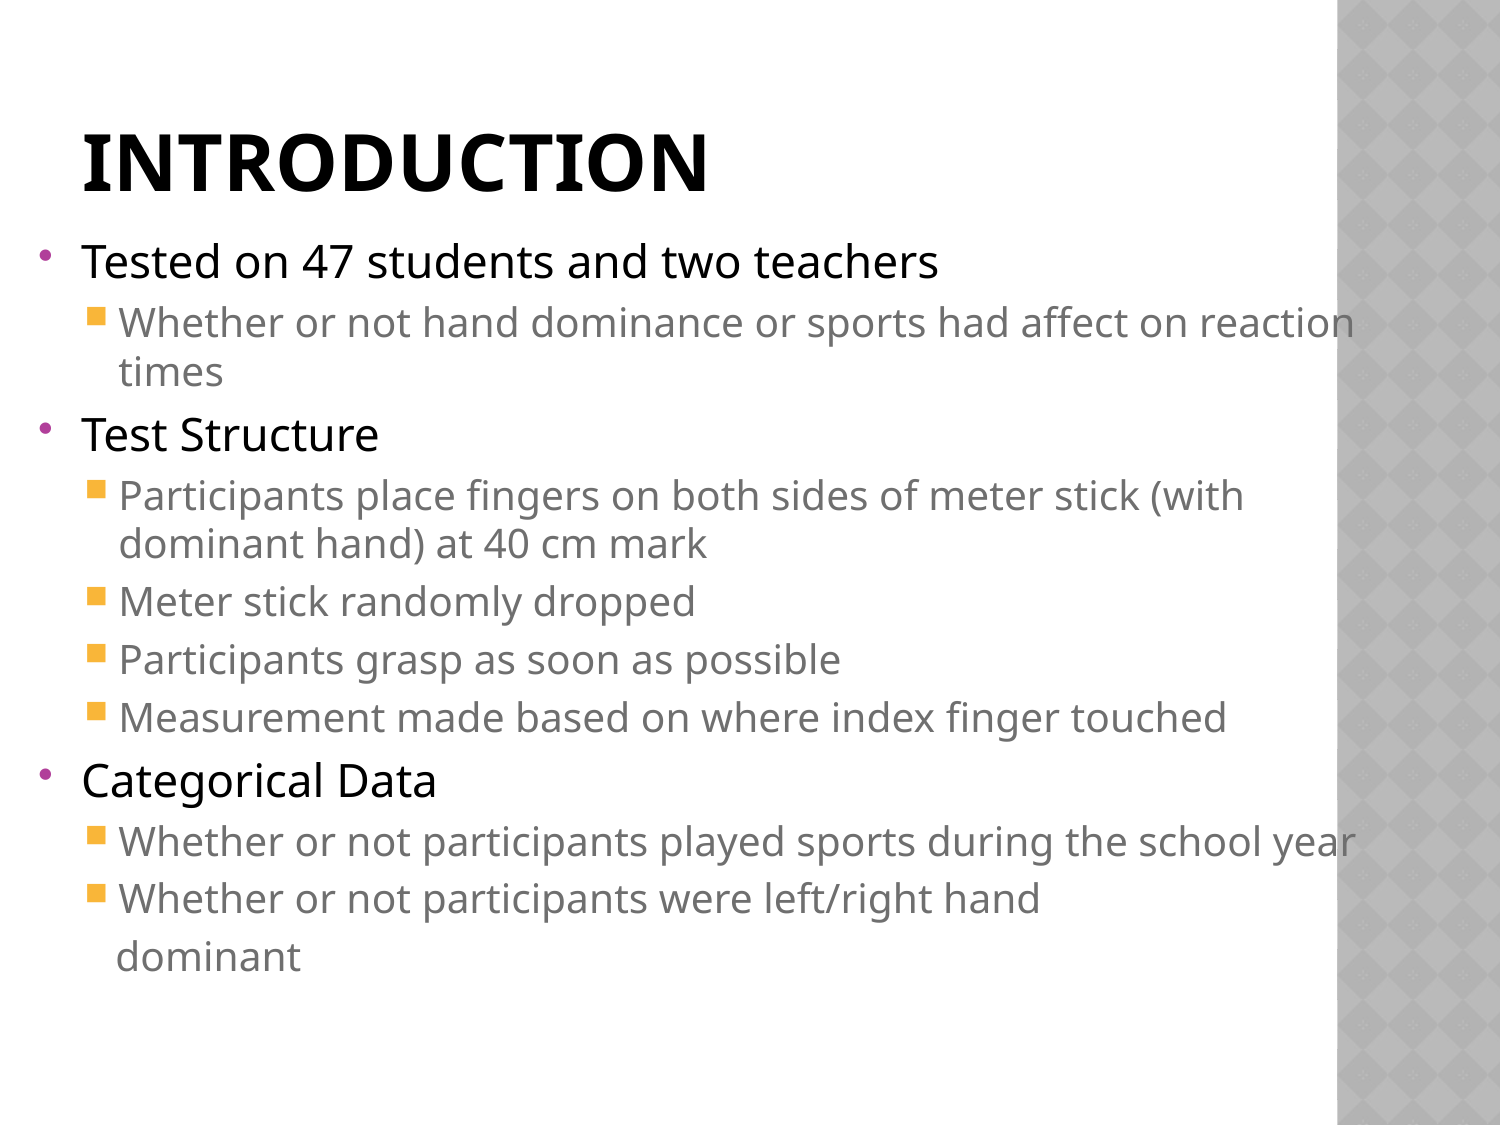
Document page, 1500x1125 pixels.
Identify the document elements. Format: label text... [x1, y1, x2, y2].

title Introduction [75, 19, 1263, 208]
list Tested on 47 students and two teachers Whether or not hand dominance or sports had affect on reaction times Test Structure Participants place fingers on both sides of meter stick (with dominant hand) at 40 cm mark Meter stick randomly dropped Participants grasp as soon as possible Measurement made based on where index finger touched Categorical Data Whether or not participants played sports during the school year Whether or not participants were left/right hand dominant [24, 224, 1375, 1005]
